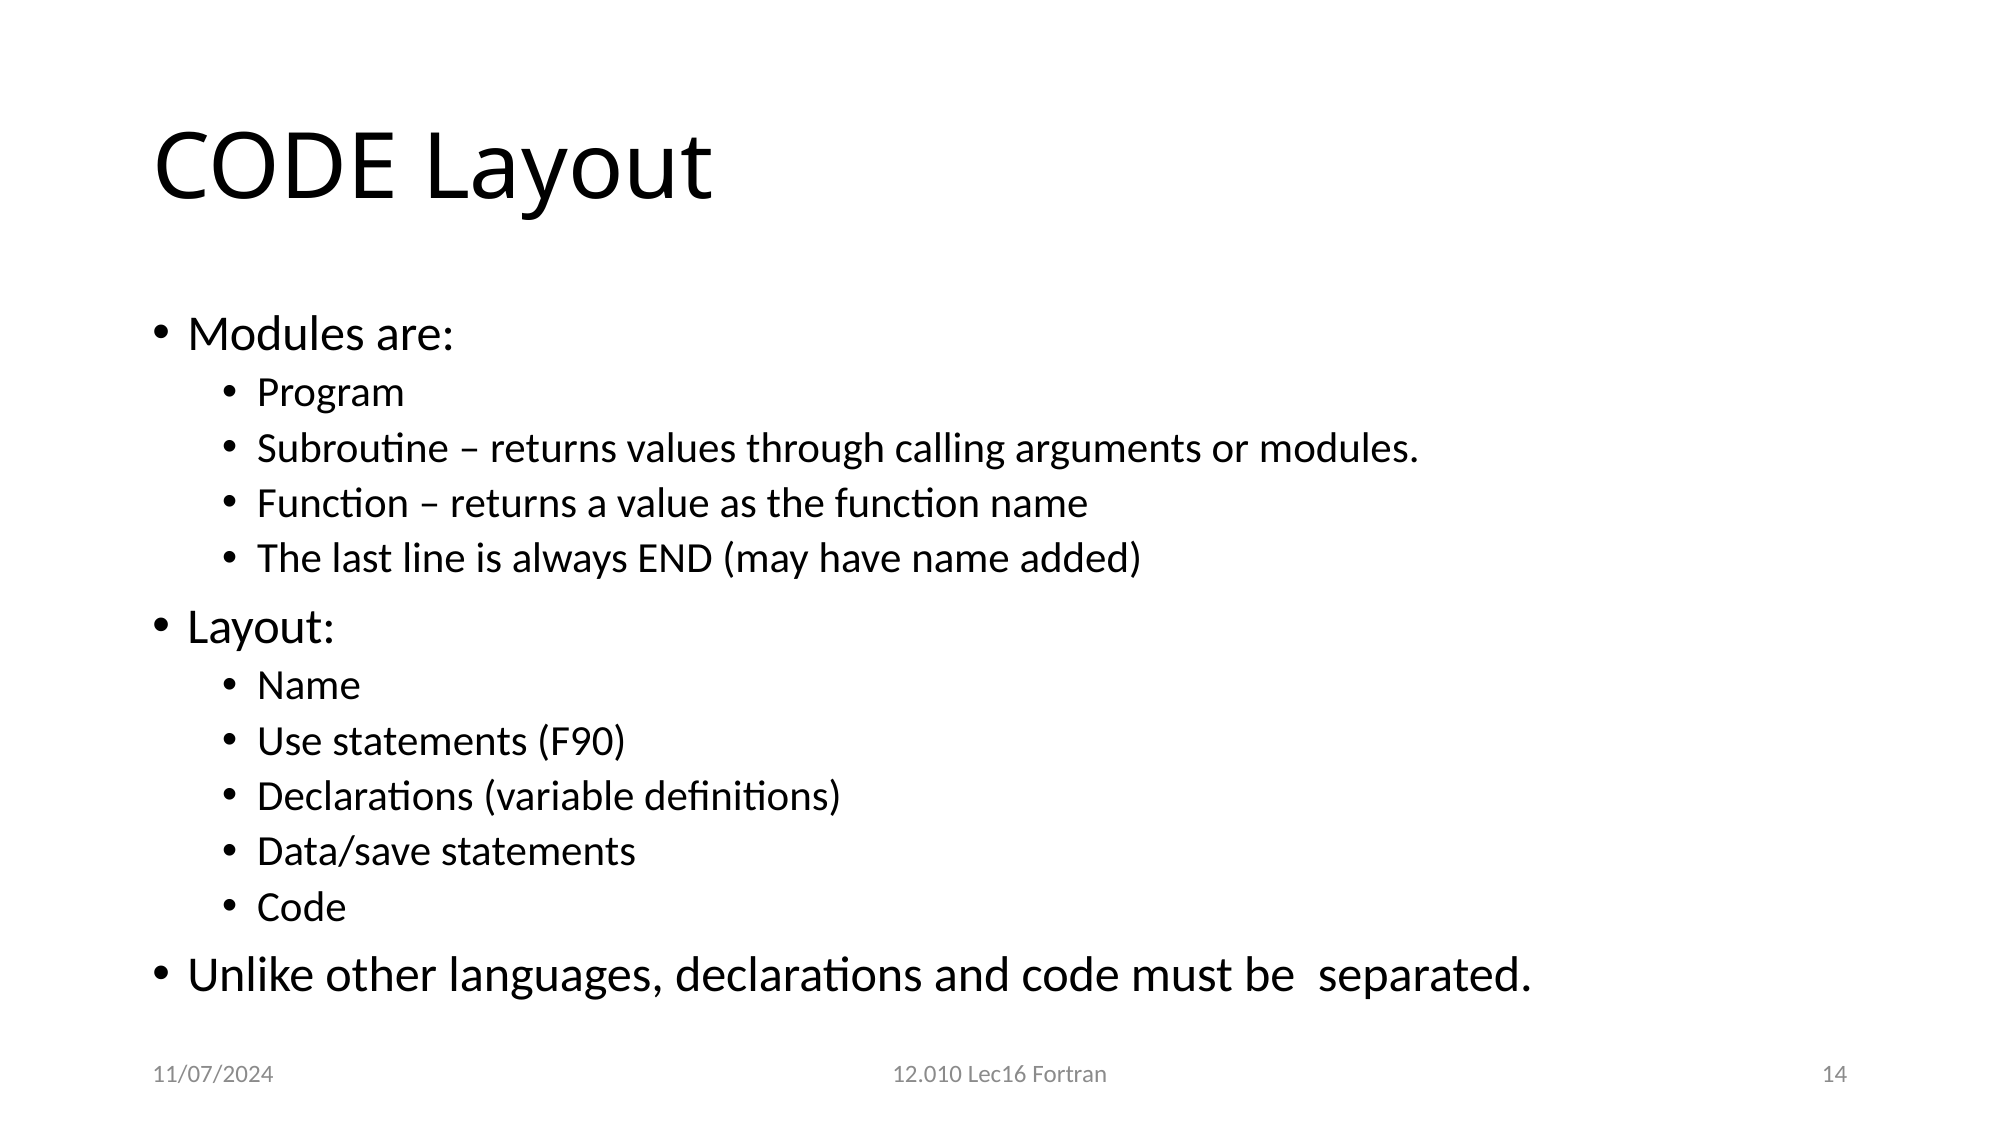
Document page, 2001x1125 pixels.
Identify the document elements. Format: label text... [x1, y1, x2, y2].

slide_number 14 [1412, 1042, 1863, 1103]
footer 12.010 Lec16 Fortran [662, 1042, 1338, 1103]
list Modules are: Program Subroutine – returns values through calling arguments or modules. Function – returns a value as the function name The last line is always END (may have name added) Layout: Name Use statements (F90) Declarations (variable definitions) Data/save statements Code Unlike other languages, declarations and code must be separated. [137, 299, 1863, 1014]
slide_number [137, 1042, 588, 1103]
title CODE Layout [137, 59, 1863, 278]
